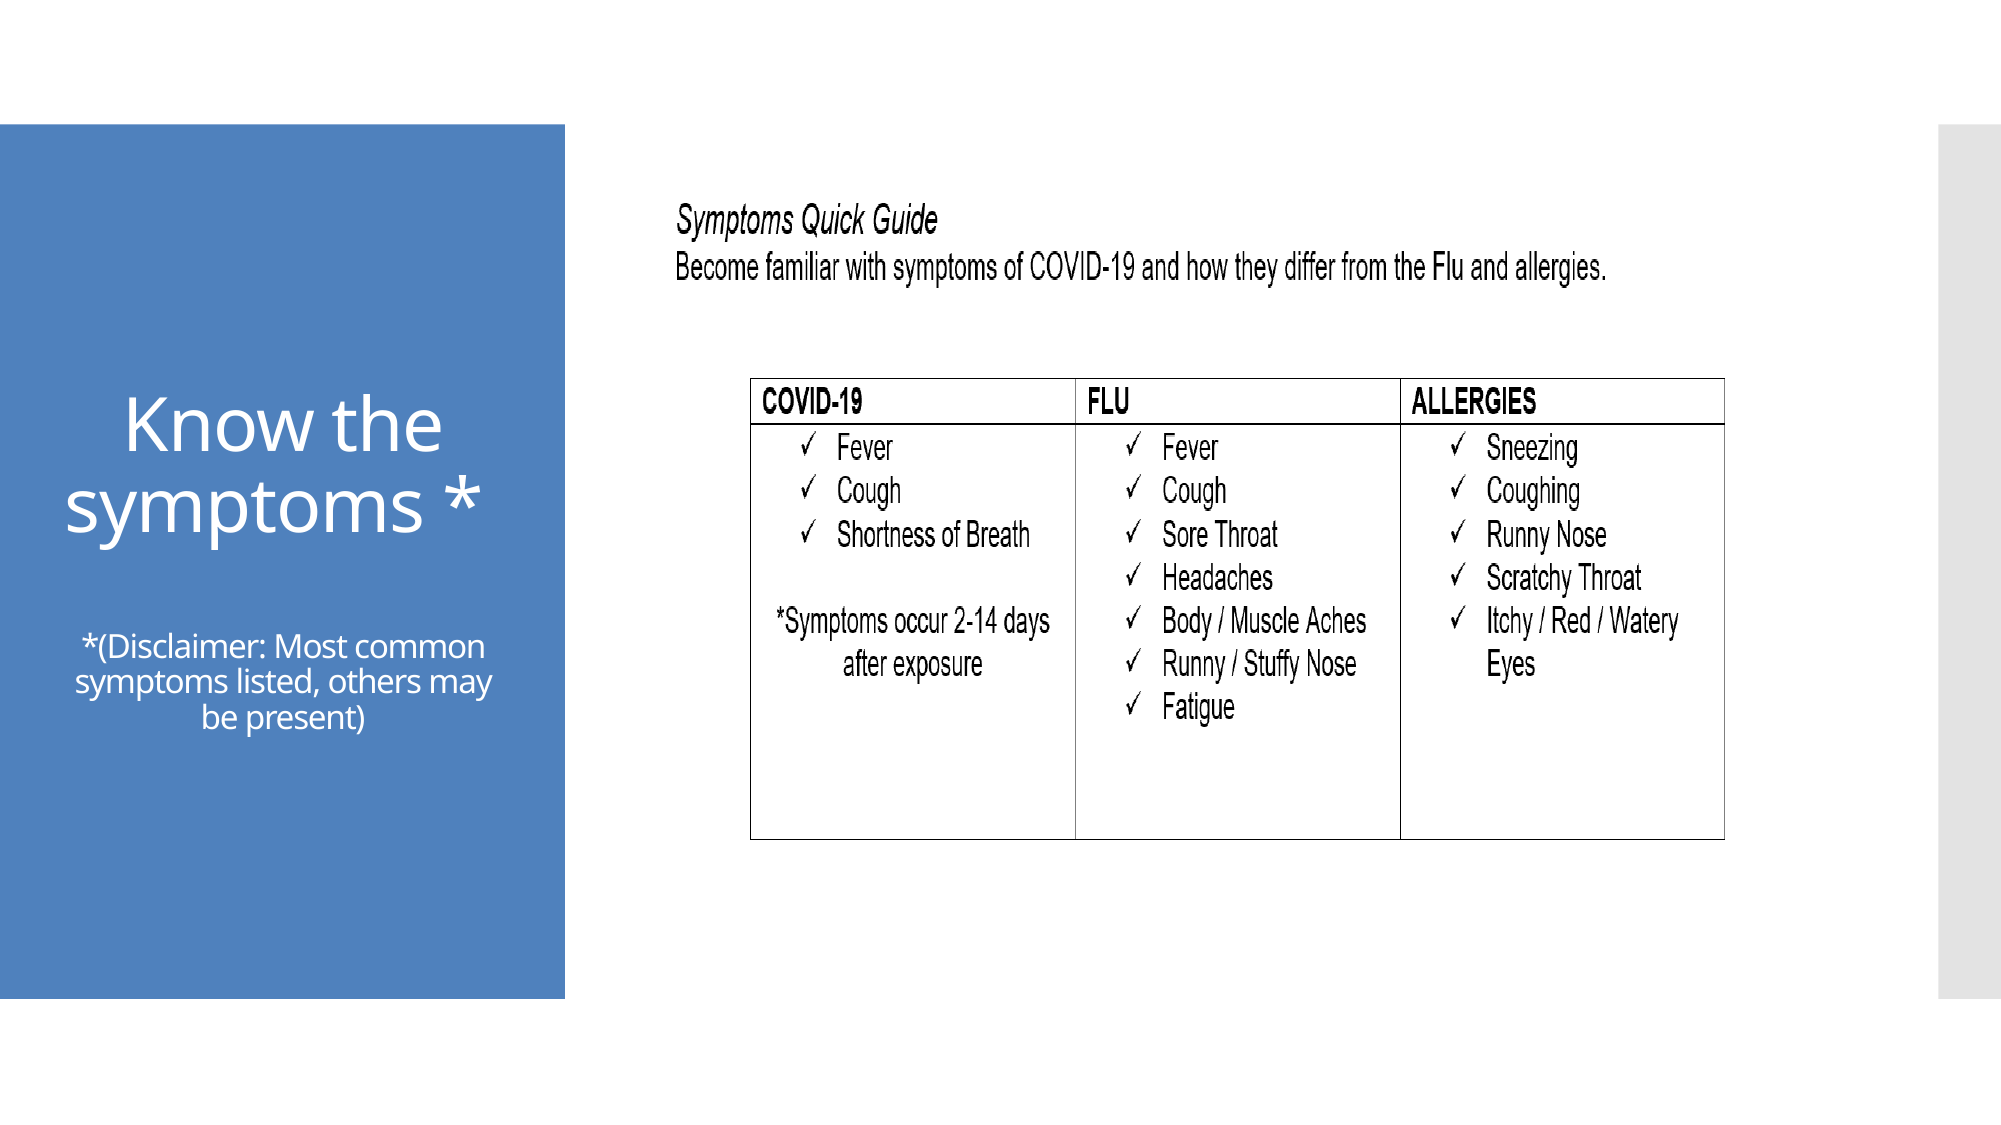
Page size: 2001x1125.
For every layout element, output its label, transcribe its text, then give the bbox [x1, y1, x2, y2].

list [670, 146, 1785, 940]
title Know the symptoms * *(Disclaimer: Most common symptoms listed, others may be present) [41, 184, 525, 940]
